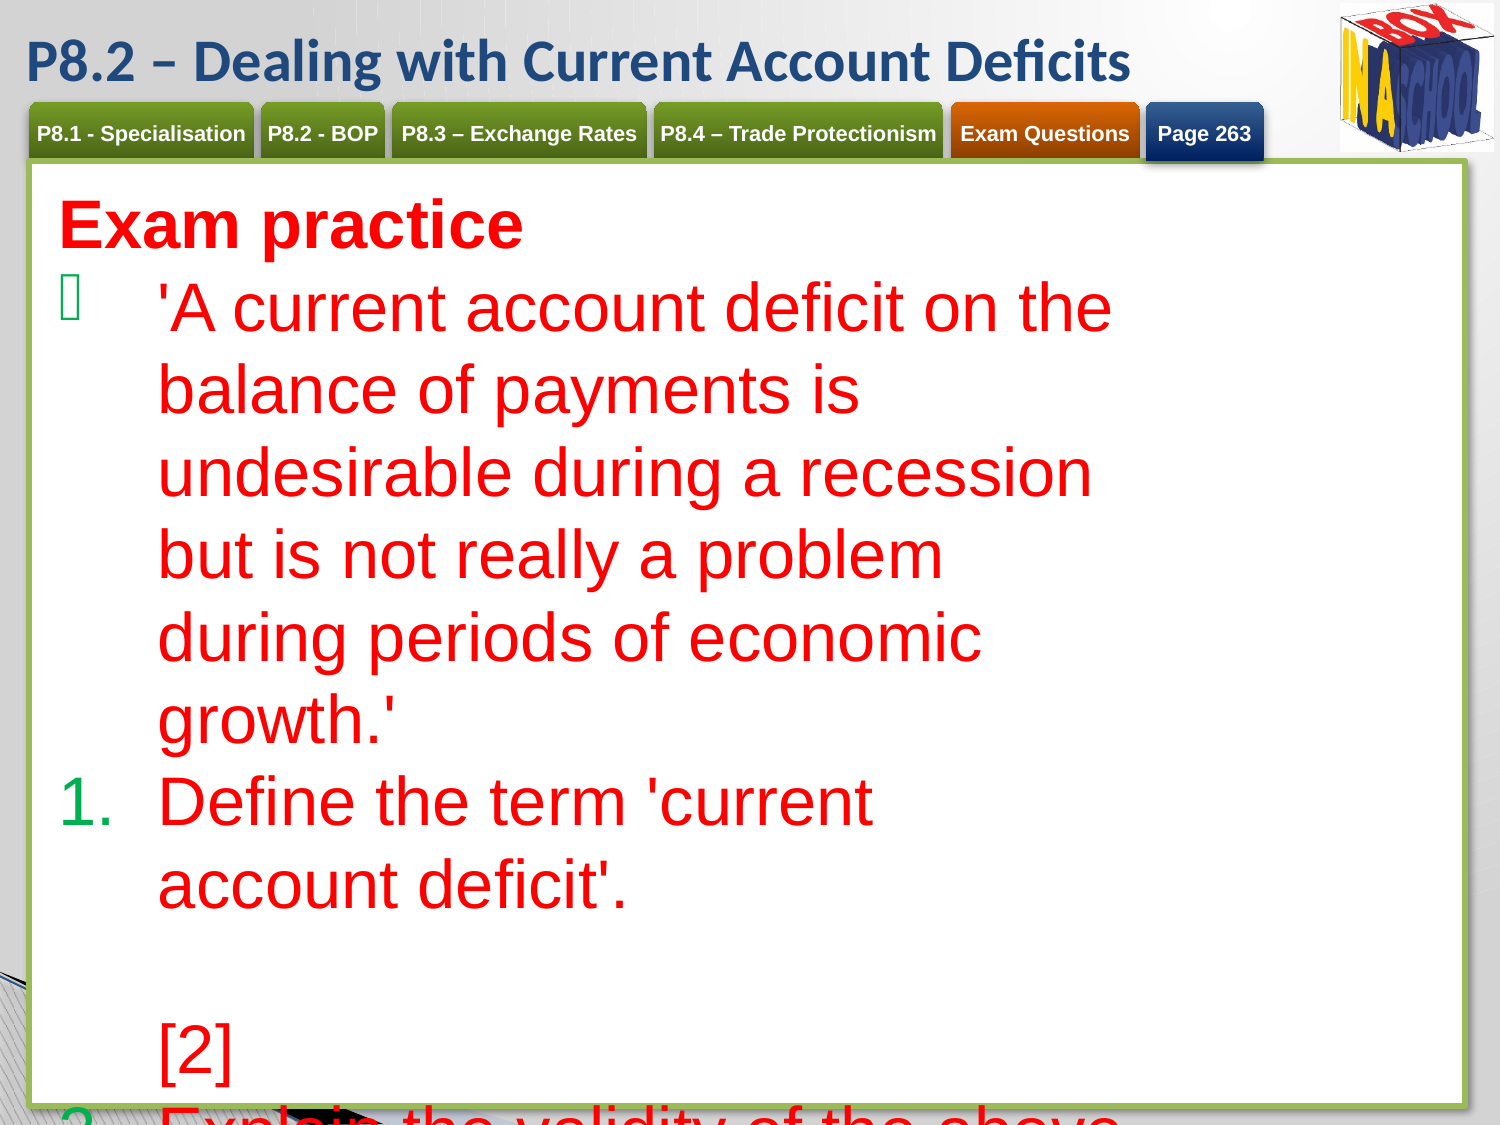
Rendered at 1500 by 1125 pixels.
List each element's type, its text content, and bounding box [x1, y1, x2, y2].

text_box Exam practice 'A current account deficit on the balance of payments is undesirable during a recession but is not really a problem during periods of economic growth.' Define the term 'current account deficit'. [2] Explain the validity of the above statement. [4] [41, 172, 1146, 1125]
text_box Page 263 [1145, 102, 1264, 161]
title P8.2 – Dealing with Current Account Deficits [11, 11, 1465, 102]
picture [1340, 3, 1495, 152]
